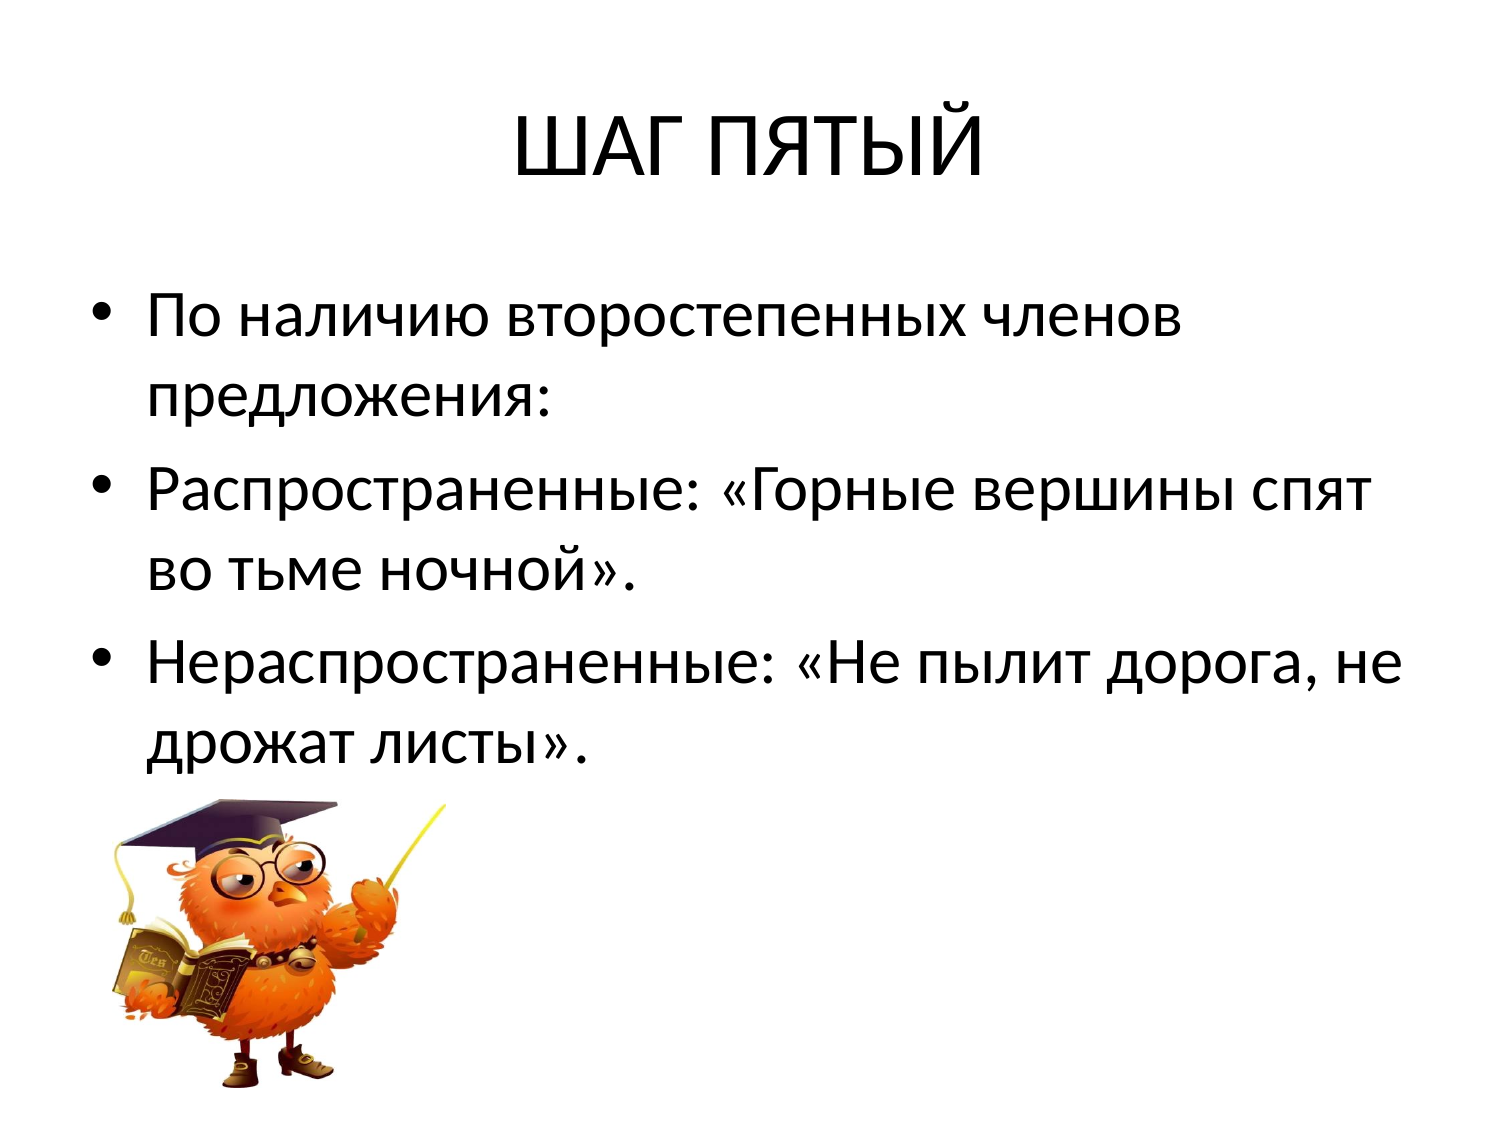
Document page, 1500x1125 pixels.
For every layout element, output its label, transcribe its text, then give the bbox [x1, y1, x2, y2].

title ШАГ ПЯТЫЙ [75, 45, 1425, 233]
picture [112, 799, 447, 1088]
list По наличию второстепенных членов предложения: Распространенные: «Горные вершины спят во тьме ночной». Нераспространенные: «Не пылит дорога, не дрожат листы». [75, 262, 1425, 1005]
